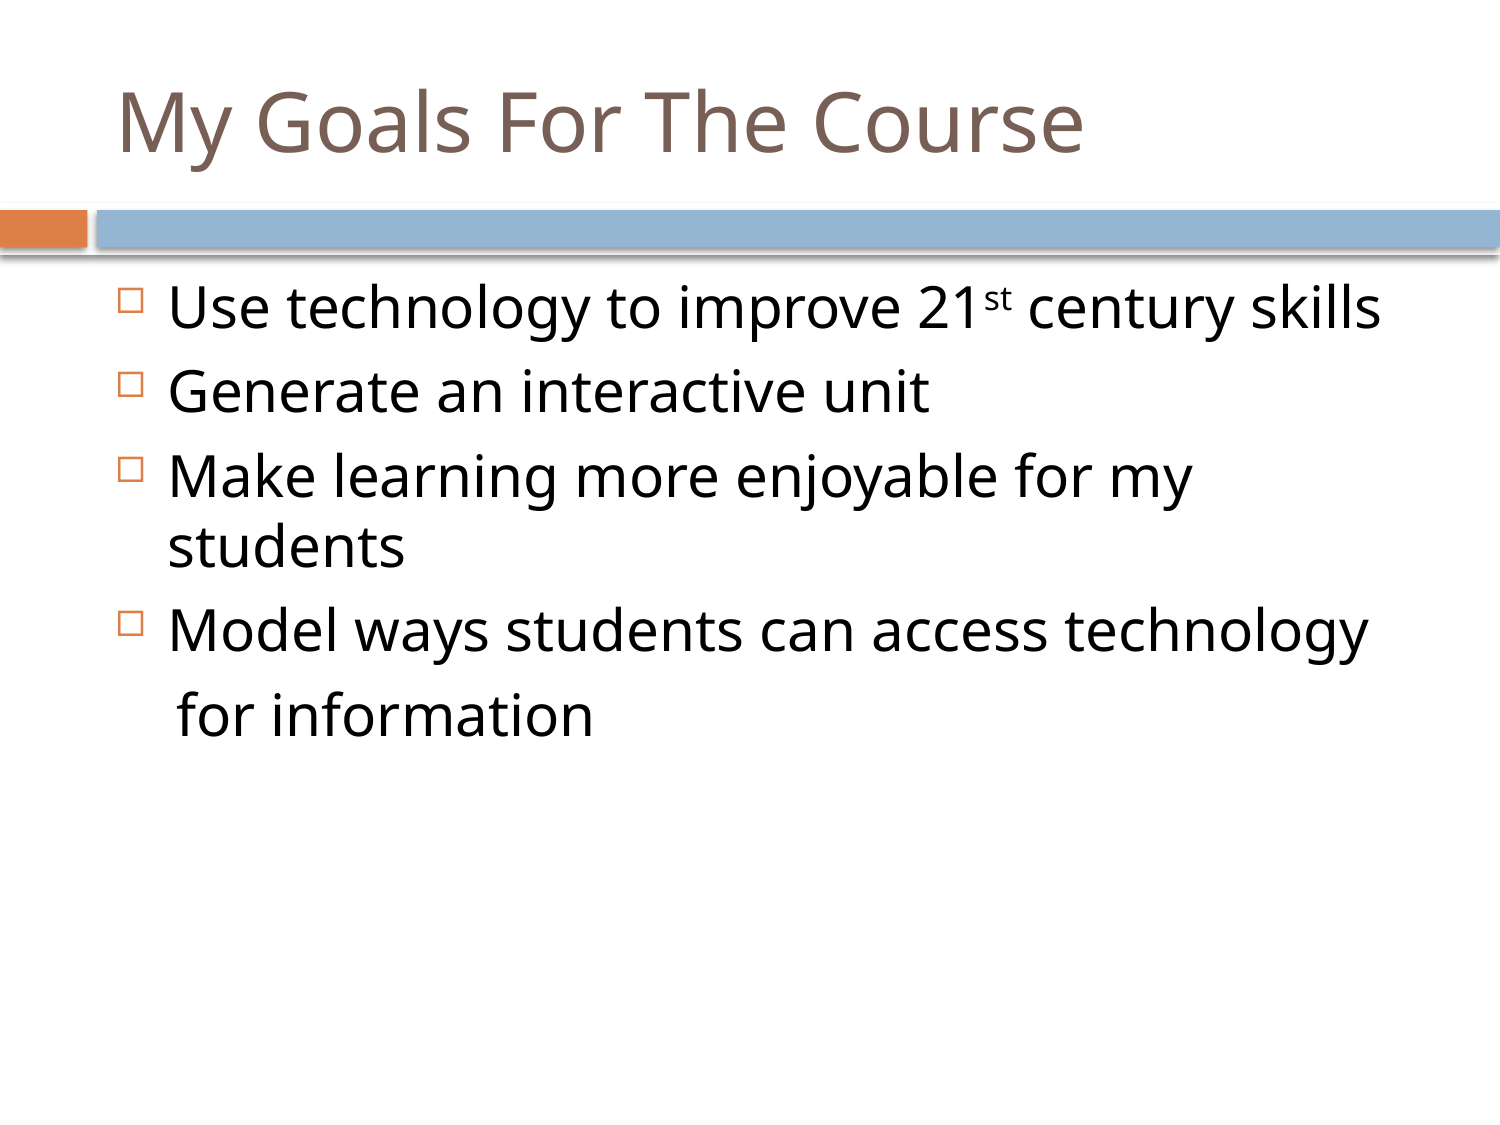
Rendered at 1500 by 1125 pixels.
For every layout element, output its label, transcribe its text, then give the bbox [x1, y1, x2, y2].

title My Goals For The Course [100, 37, 1438, 200]
list Use technology to improve 21st century skills Generate an interactive unit Make learning more enjoyable for my students Model ways students can access technology for information [100, 262, 1438, 1000]
